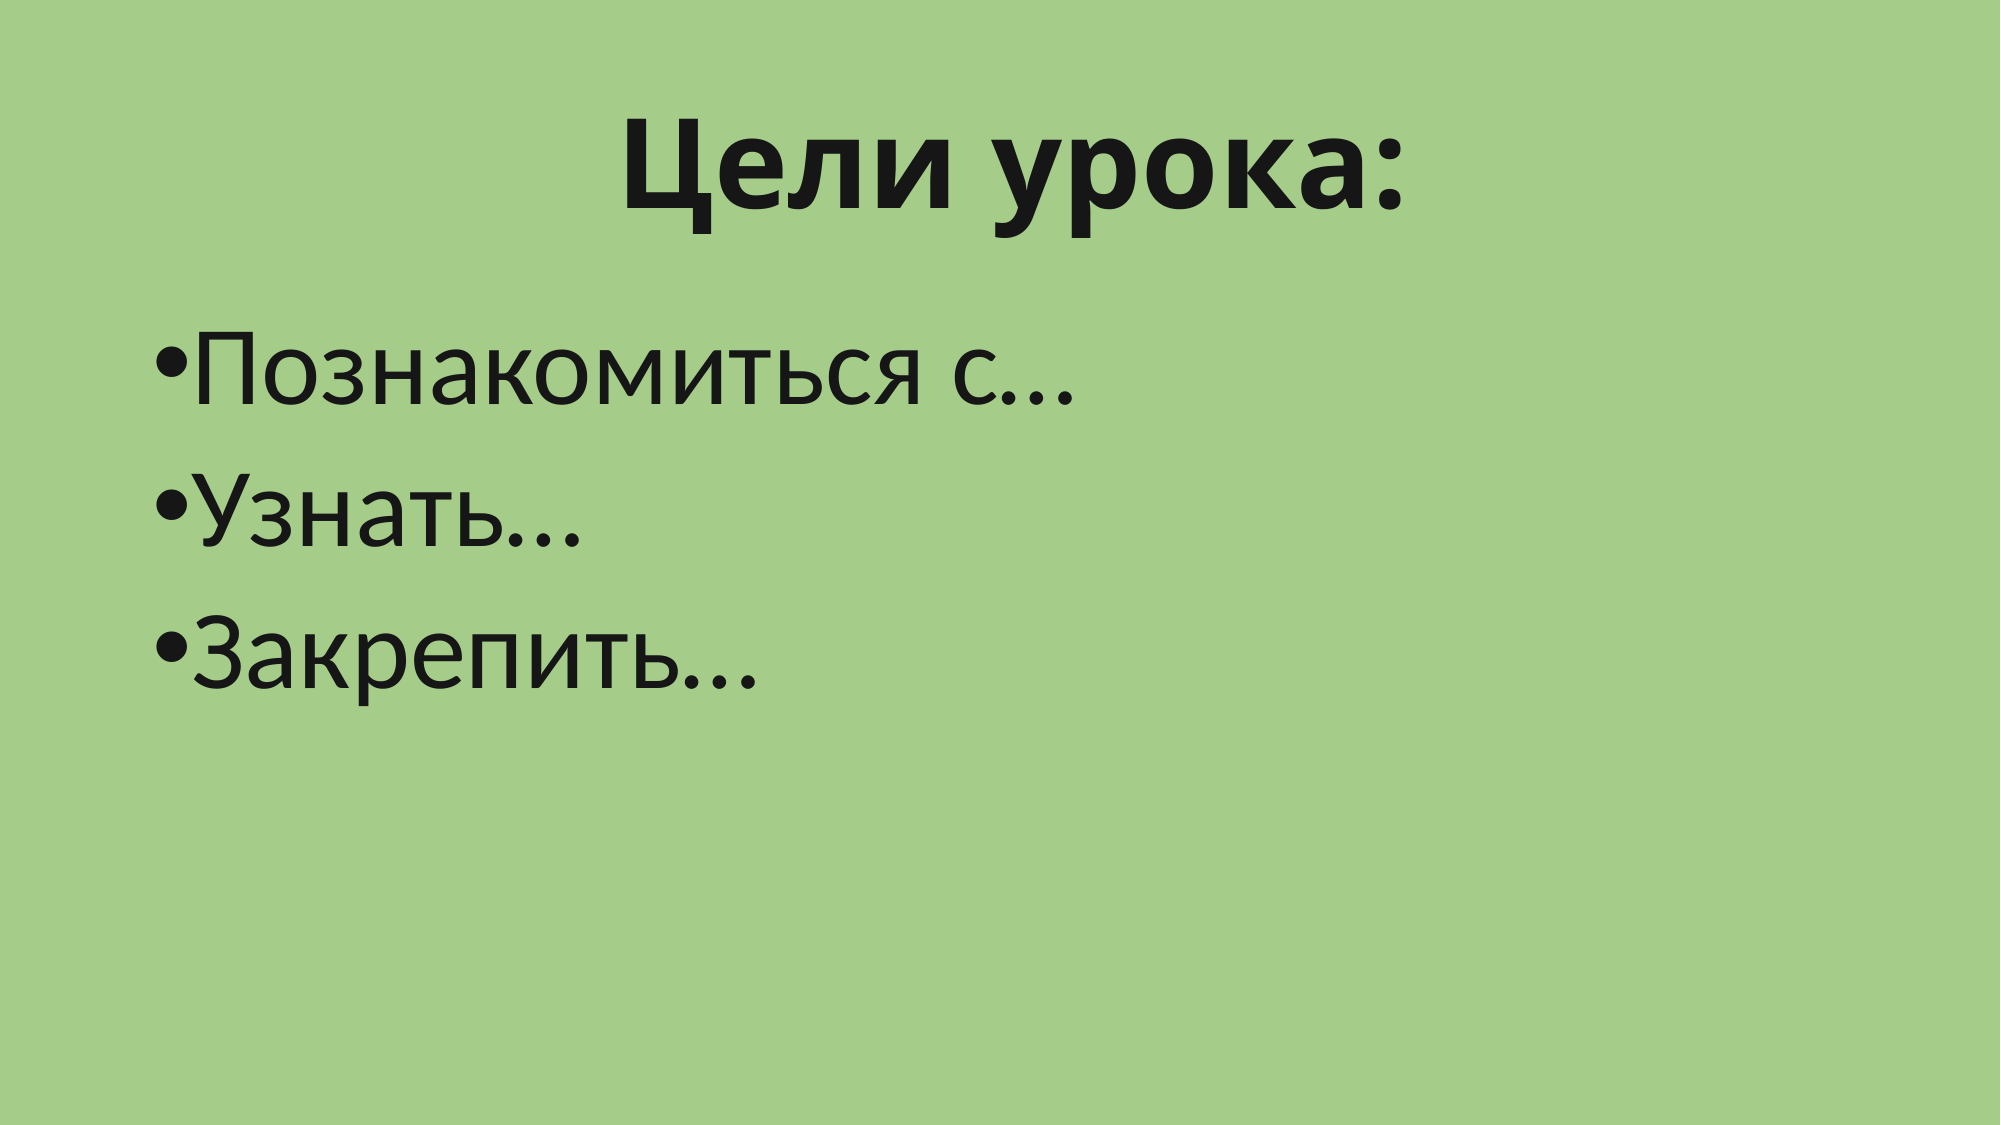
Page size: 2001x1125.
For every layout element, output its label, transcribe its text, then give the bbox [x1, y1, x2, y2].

title Цели урока: [137, 59, 1888, 278]
list Познакомиться с… Узнать… Закрепить… [137, 299, 1888, 1014]
